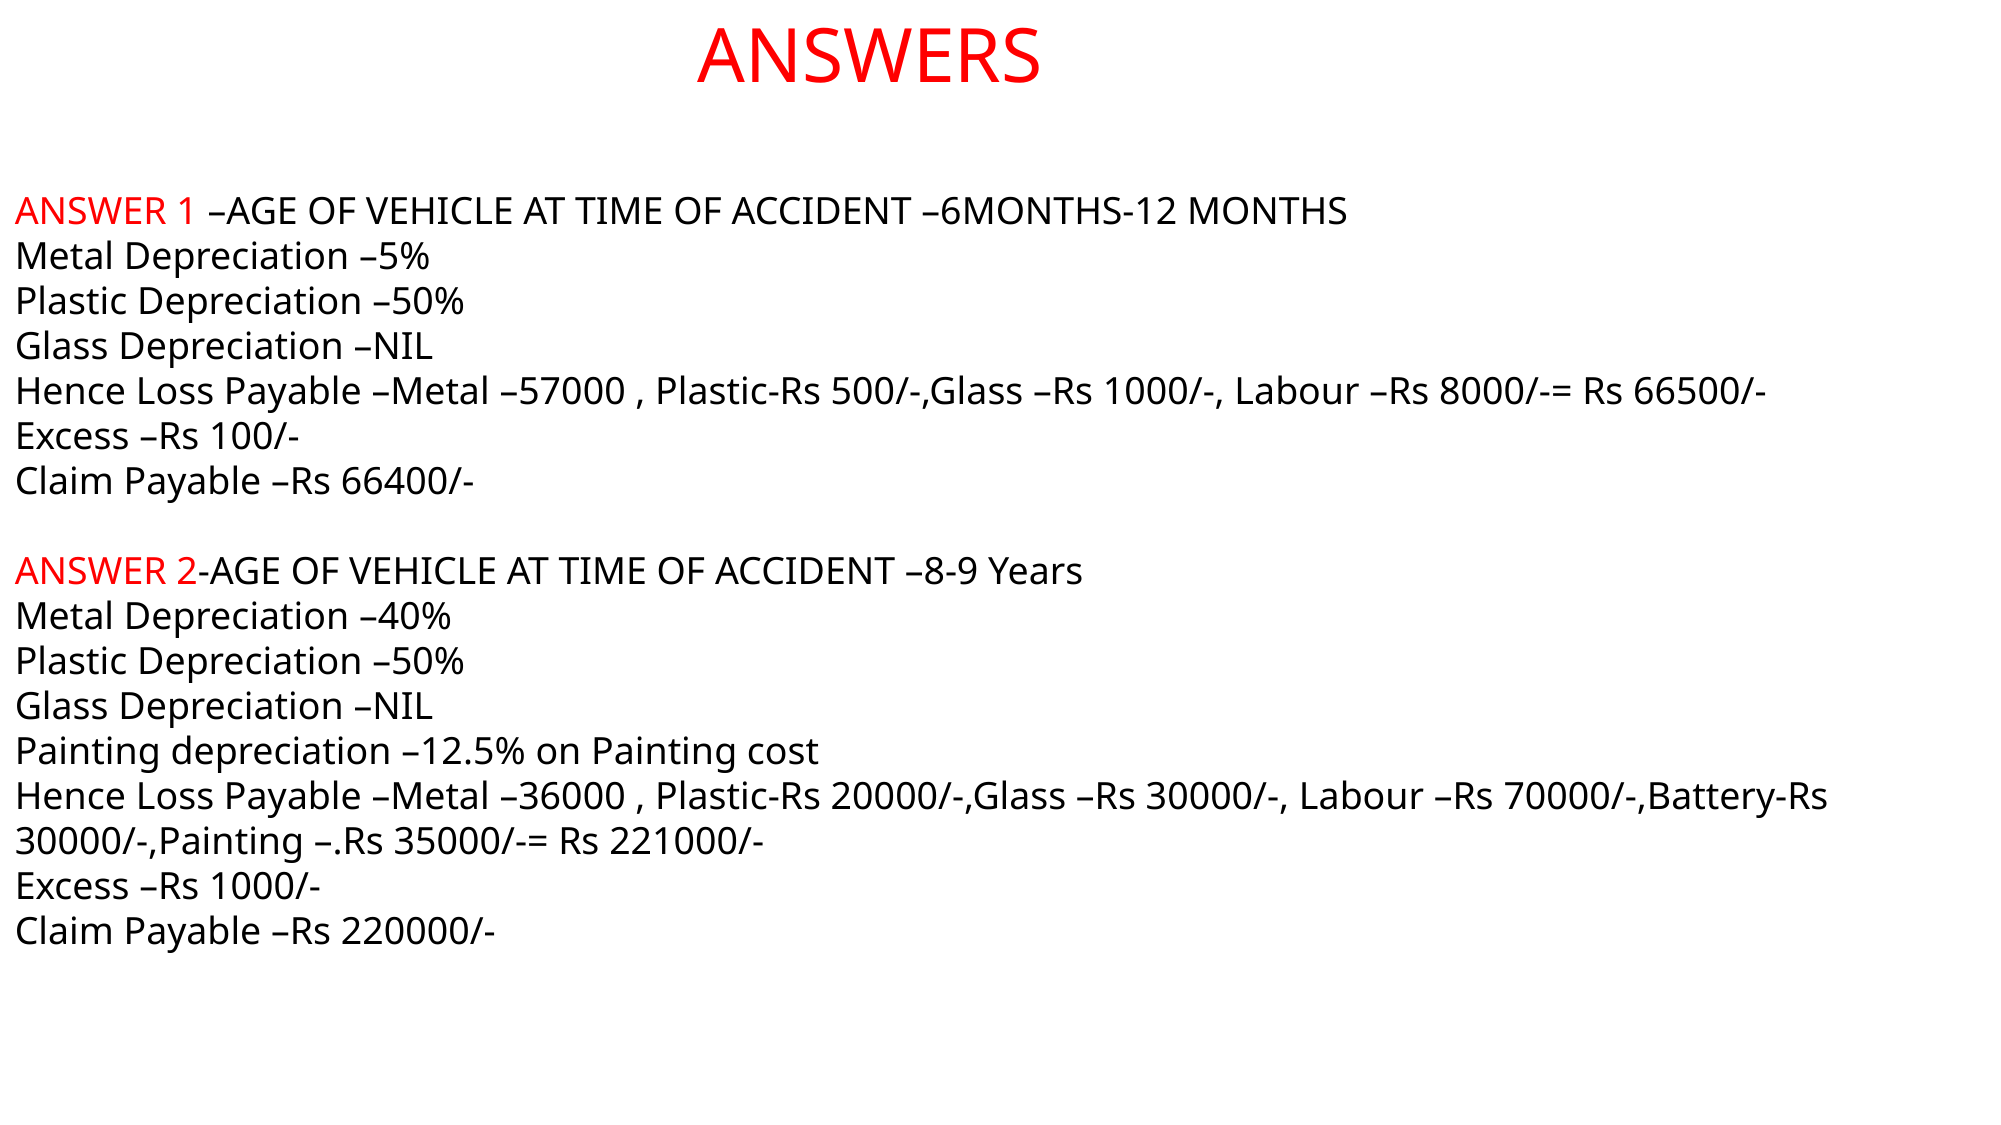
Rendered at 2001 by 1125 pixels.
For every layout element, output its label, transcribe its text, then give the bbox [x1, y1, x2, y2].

text_box ANSWERS ANSWER 1 –AGE OF VEHICLE AT TIME OF ACCIDENT –6MONTHS-12 MONTHS Metal Depreciation –5% Plastic Depreciation –50% Glass Depreciation –NIL Hence Loss Payable –Metal –57000 , Plastic-Rs 500/-,Glass –Rs 1000/-, Labour –Rs 8000/-= Rs 66500/- Excess –Rs 100/- Claim Payable –Rs 66400/- ANSWER 2-AGE OF VEHICLE AT TIME OF ACCIDENT –8-9 Years Metal Depreciation –40% Plastic Depreciation –50% Glass Depreciation –NIL Painting depreciation –12.5% on Painting cost Hence Loss Payable –Metal –36000 , Plastic-Rs 20000/-,Glass –Rs 30000/-, Labour –Rs 70000/-,Battery-Rs 30000/-,Painting –.Rs 35000/-= Rs 221000/- Excess –Rs 1000/- Claim Payable –Rs 220000/- [0, 0, 1916, 960]
